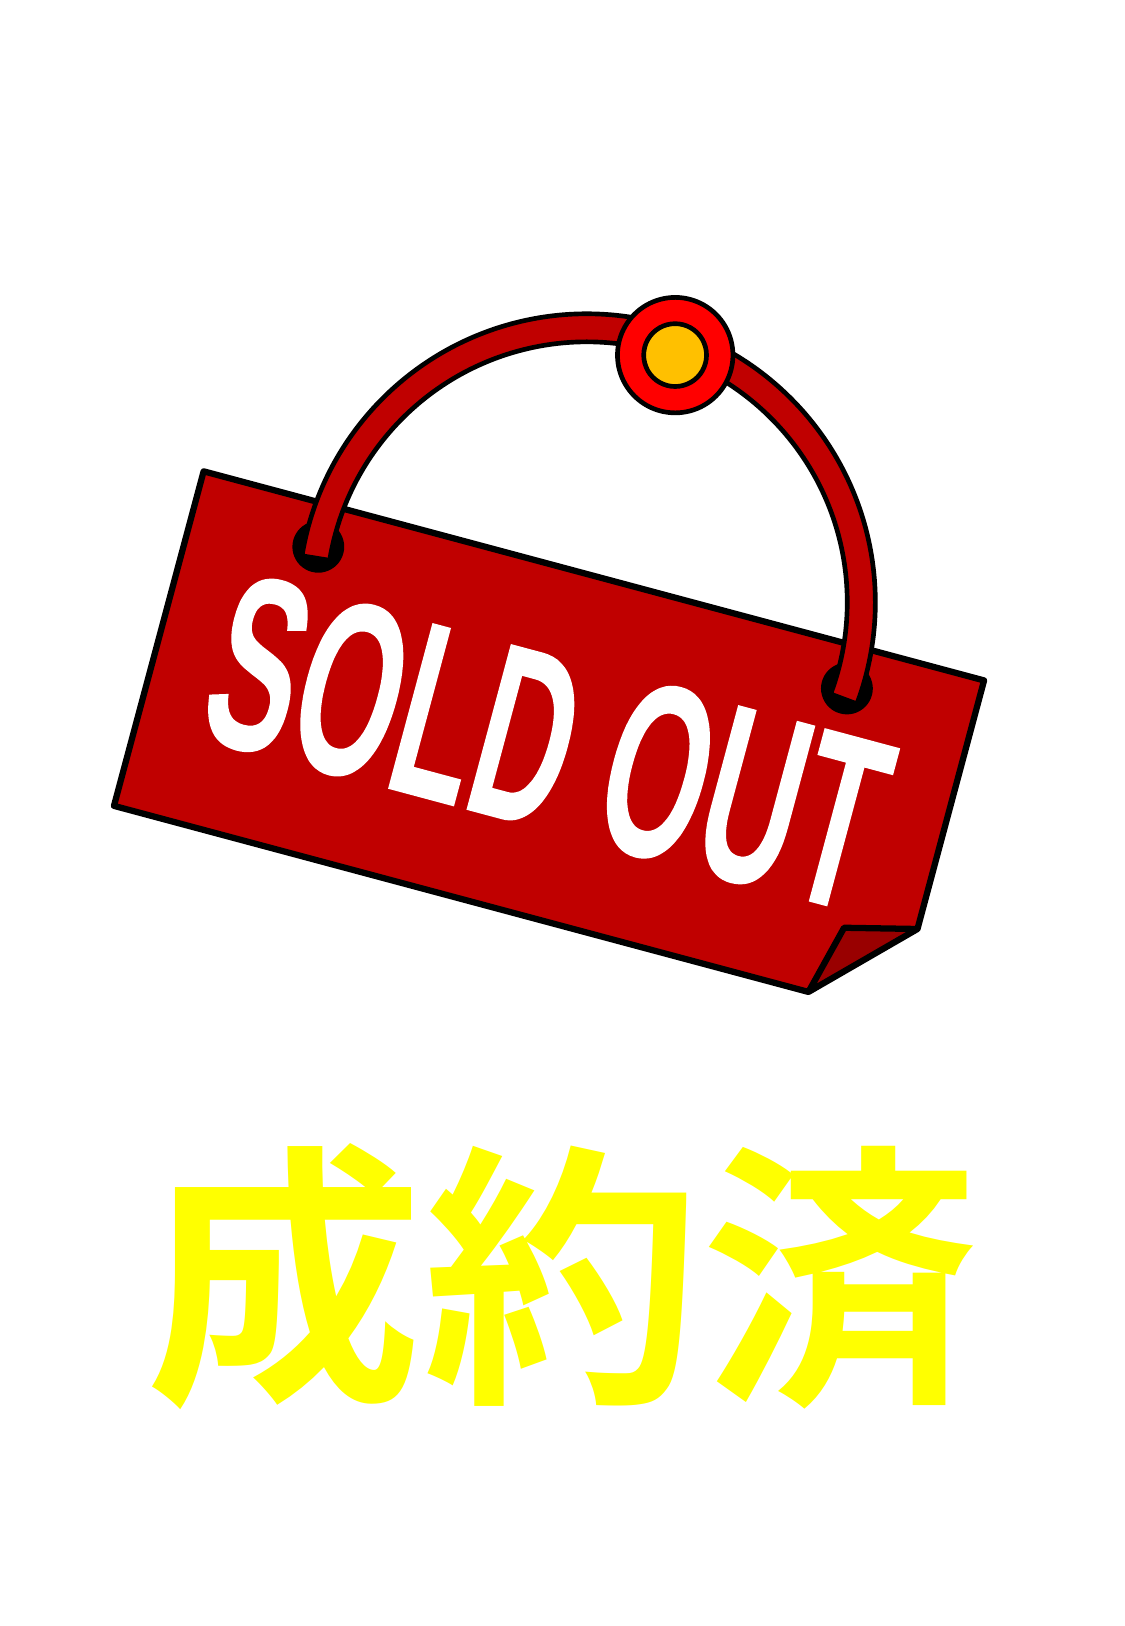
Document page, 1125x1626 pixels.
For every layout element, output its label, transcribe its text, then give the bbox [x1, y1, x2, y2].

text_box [178, 297, 988, 921]
text_box 成約済 [0, 1096, 1125, 1444]
